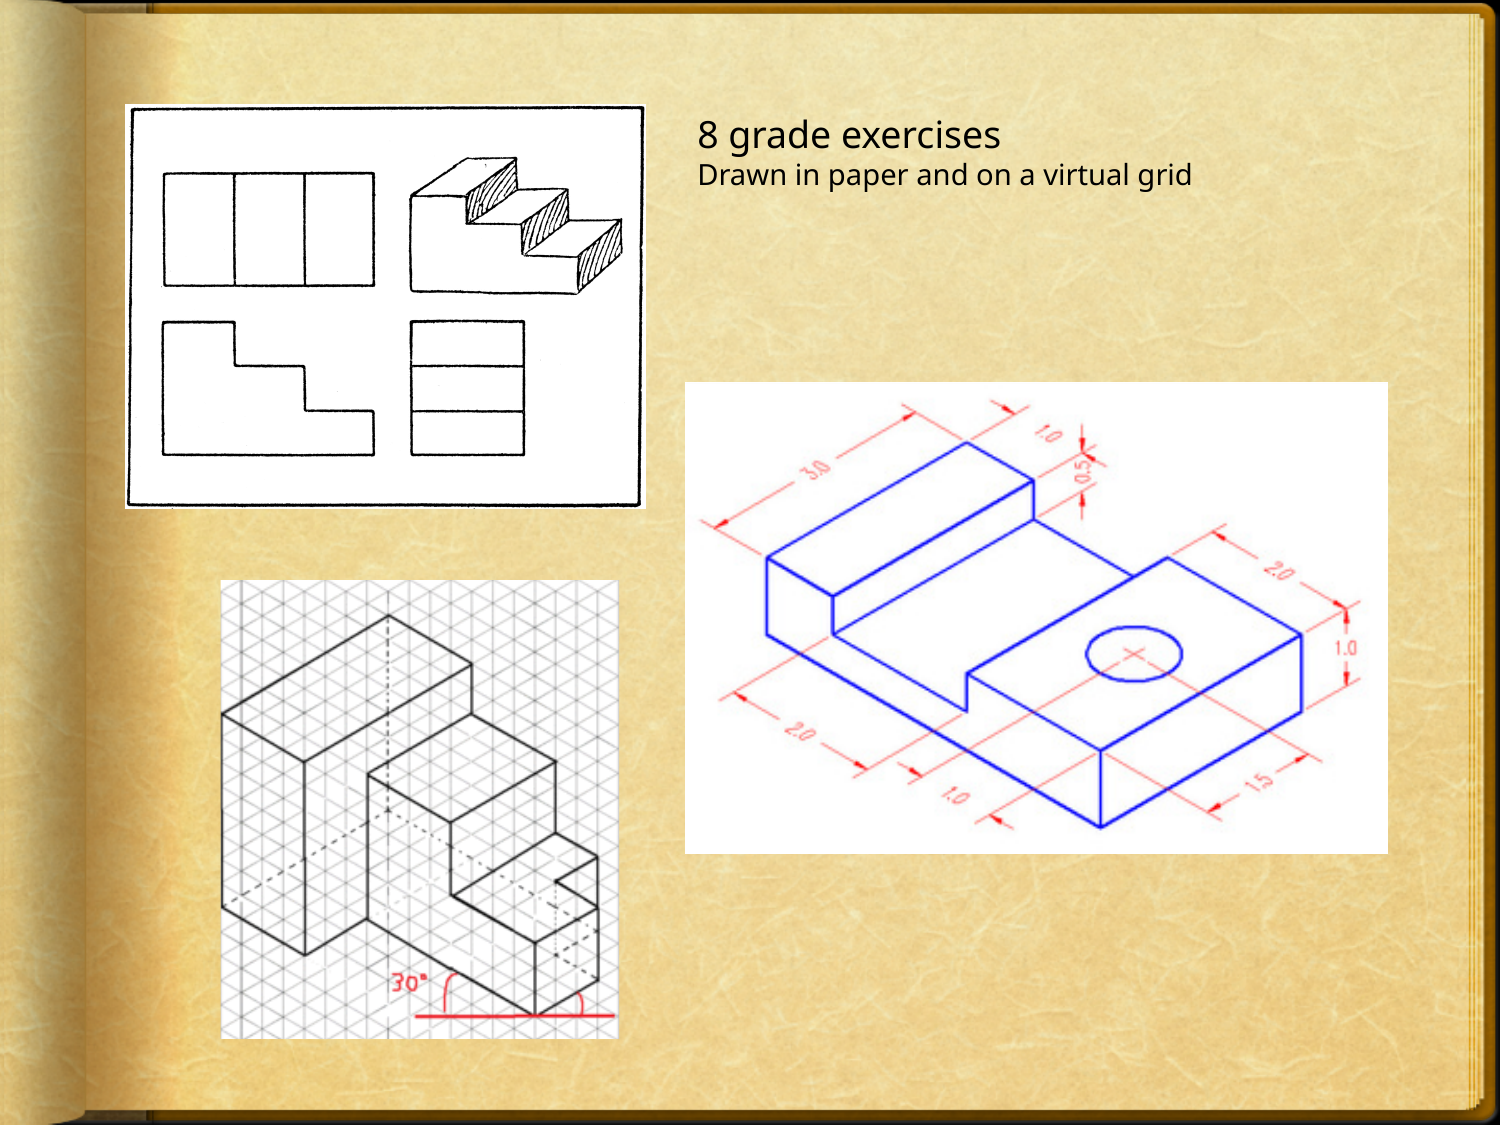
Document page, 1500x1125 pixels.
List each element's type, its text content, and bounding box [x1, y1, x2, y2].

text_box 8 grade exercises Drawn in paper and on a virtual grid [682, 104, 1209, 199]
picture [0, 0, 1500, 1125]
